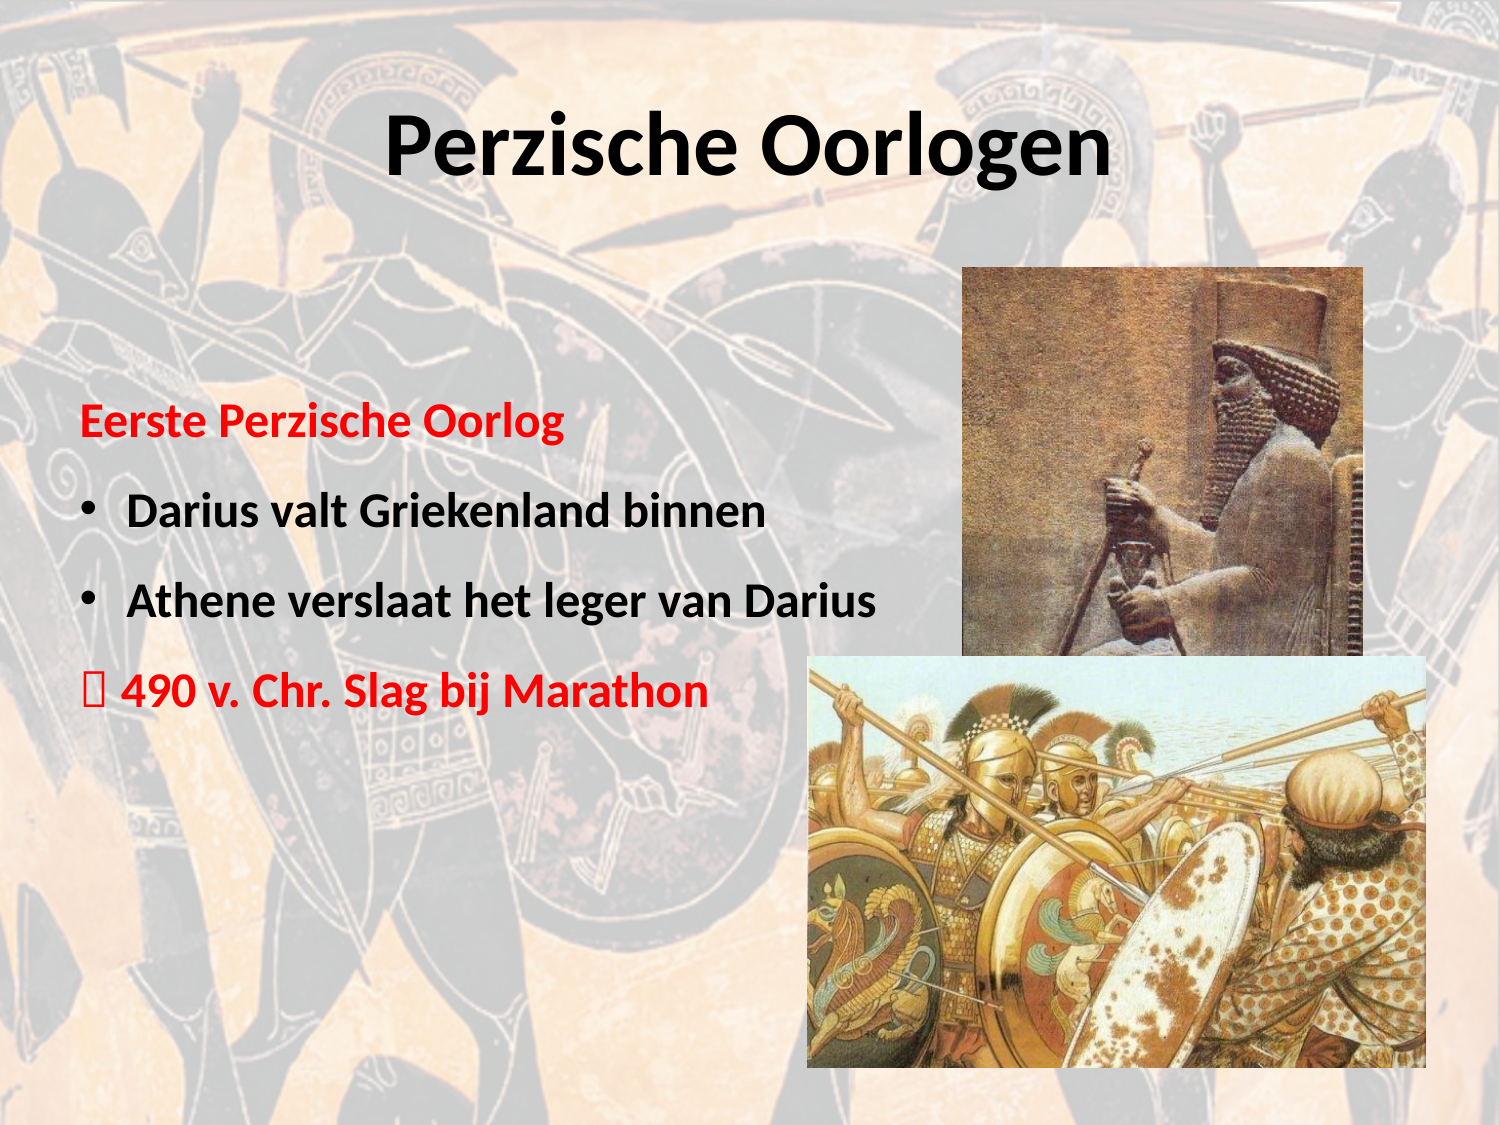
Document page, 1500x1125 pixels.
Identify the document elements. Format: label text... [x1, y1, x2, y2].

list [962, 266, 1363, 655]
text_box Eerste Perzische Oorlog Darius valt Griekenland binnen Athene verslaat het leger van Darius  490 v. Chr. Slag bij Marathon [64, 349, 957, 725]
picture [807, 656, 1427, 1068]
title Perzische Oorlogen [75, 45, 1425, 233]
